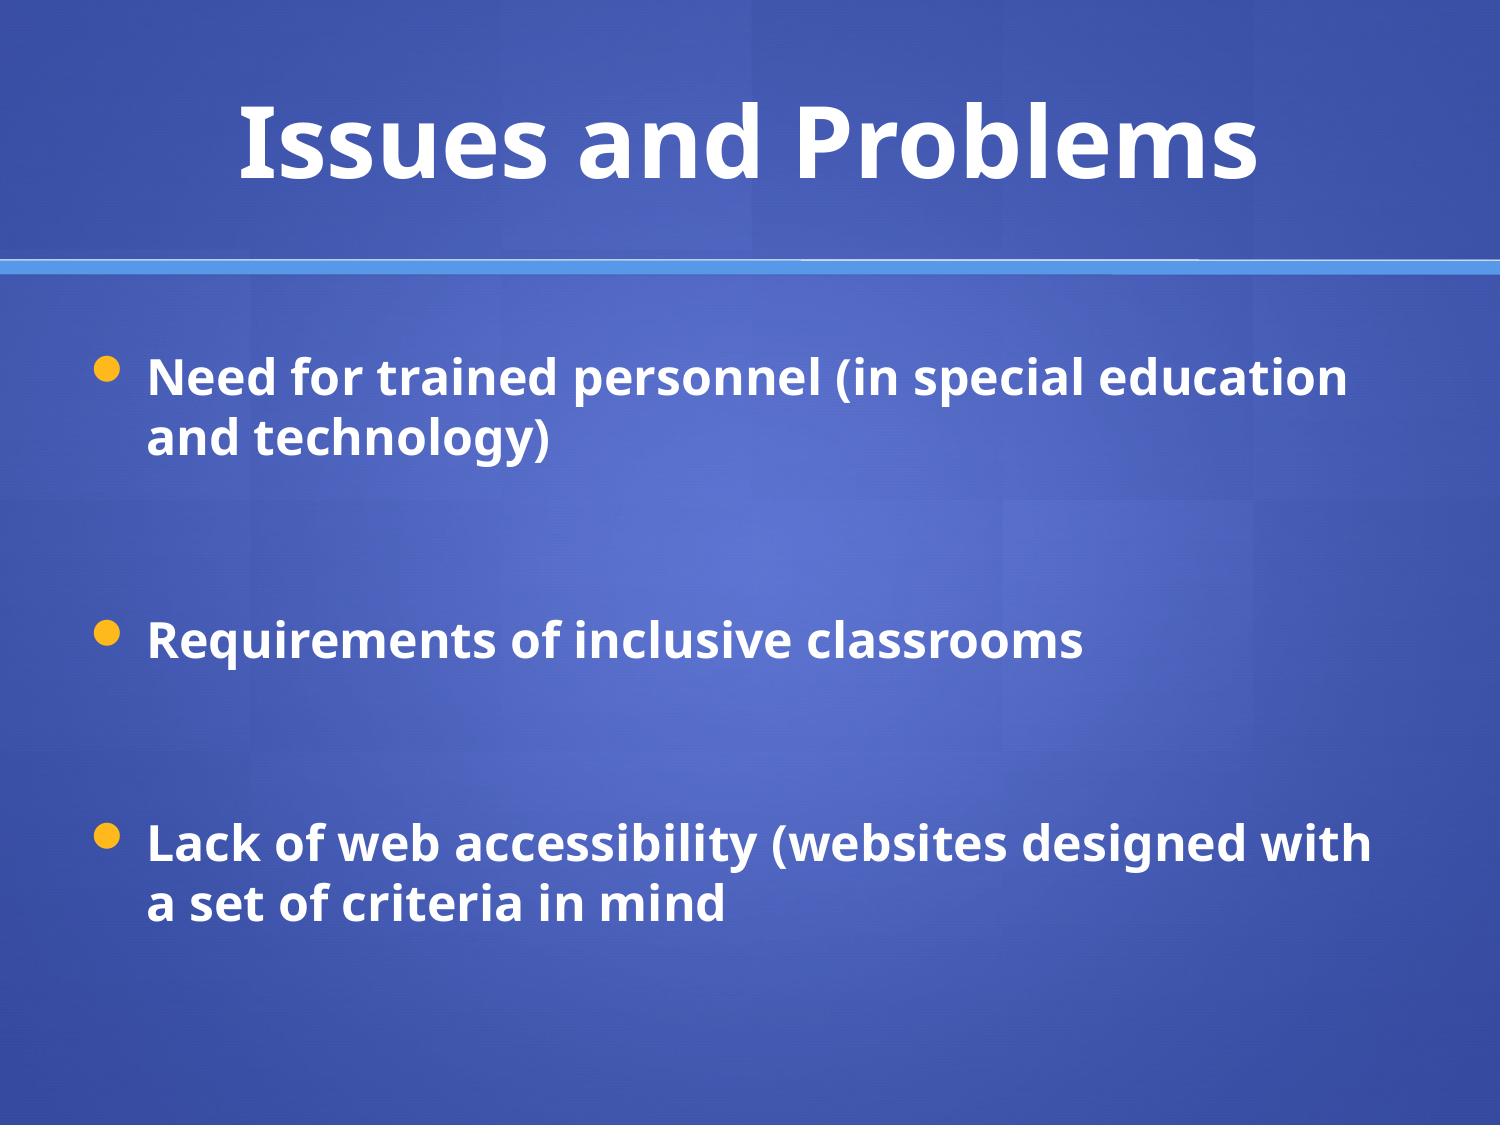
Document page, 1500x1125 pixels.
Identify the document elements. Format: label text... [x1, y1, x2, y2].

title Issues and Problems [75, 45, 1425, 233]
list Need for trained personnel (in special education and technology) Requirements of inclusive classrooms Lack of web accessibility (websites designed with a set of criteria in mind [75, 337, 1425, 988]
